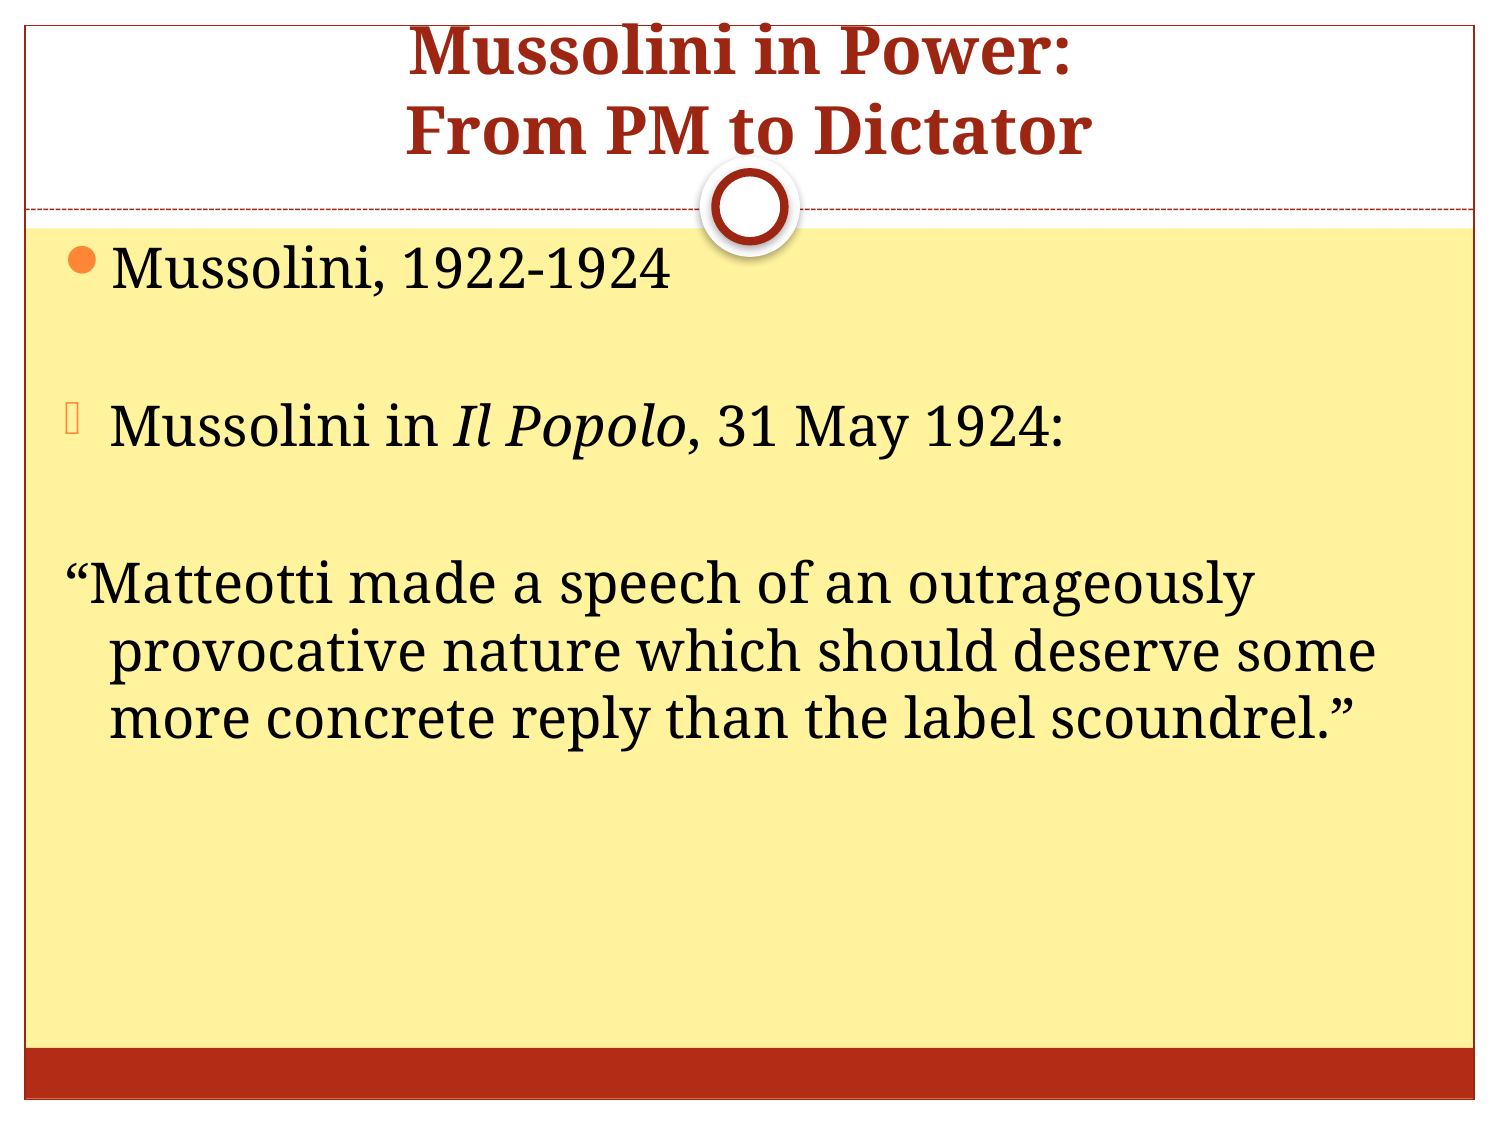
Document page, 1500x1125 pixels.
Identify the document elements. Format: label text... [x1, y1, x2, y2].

list Mussolini, 1922-1924 Mussolini in Il Popolo, 31 May 1924: “Matteotti made a speech of an outrageously provocative nature which should deserve some more concrete reply than the label scoundrel.” [49, 224, 1445, 1050]
title Mussolini in Power: From PM to Dictator [49, 0, 1450, 175]
